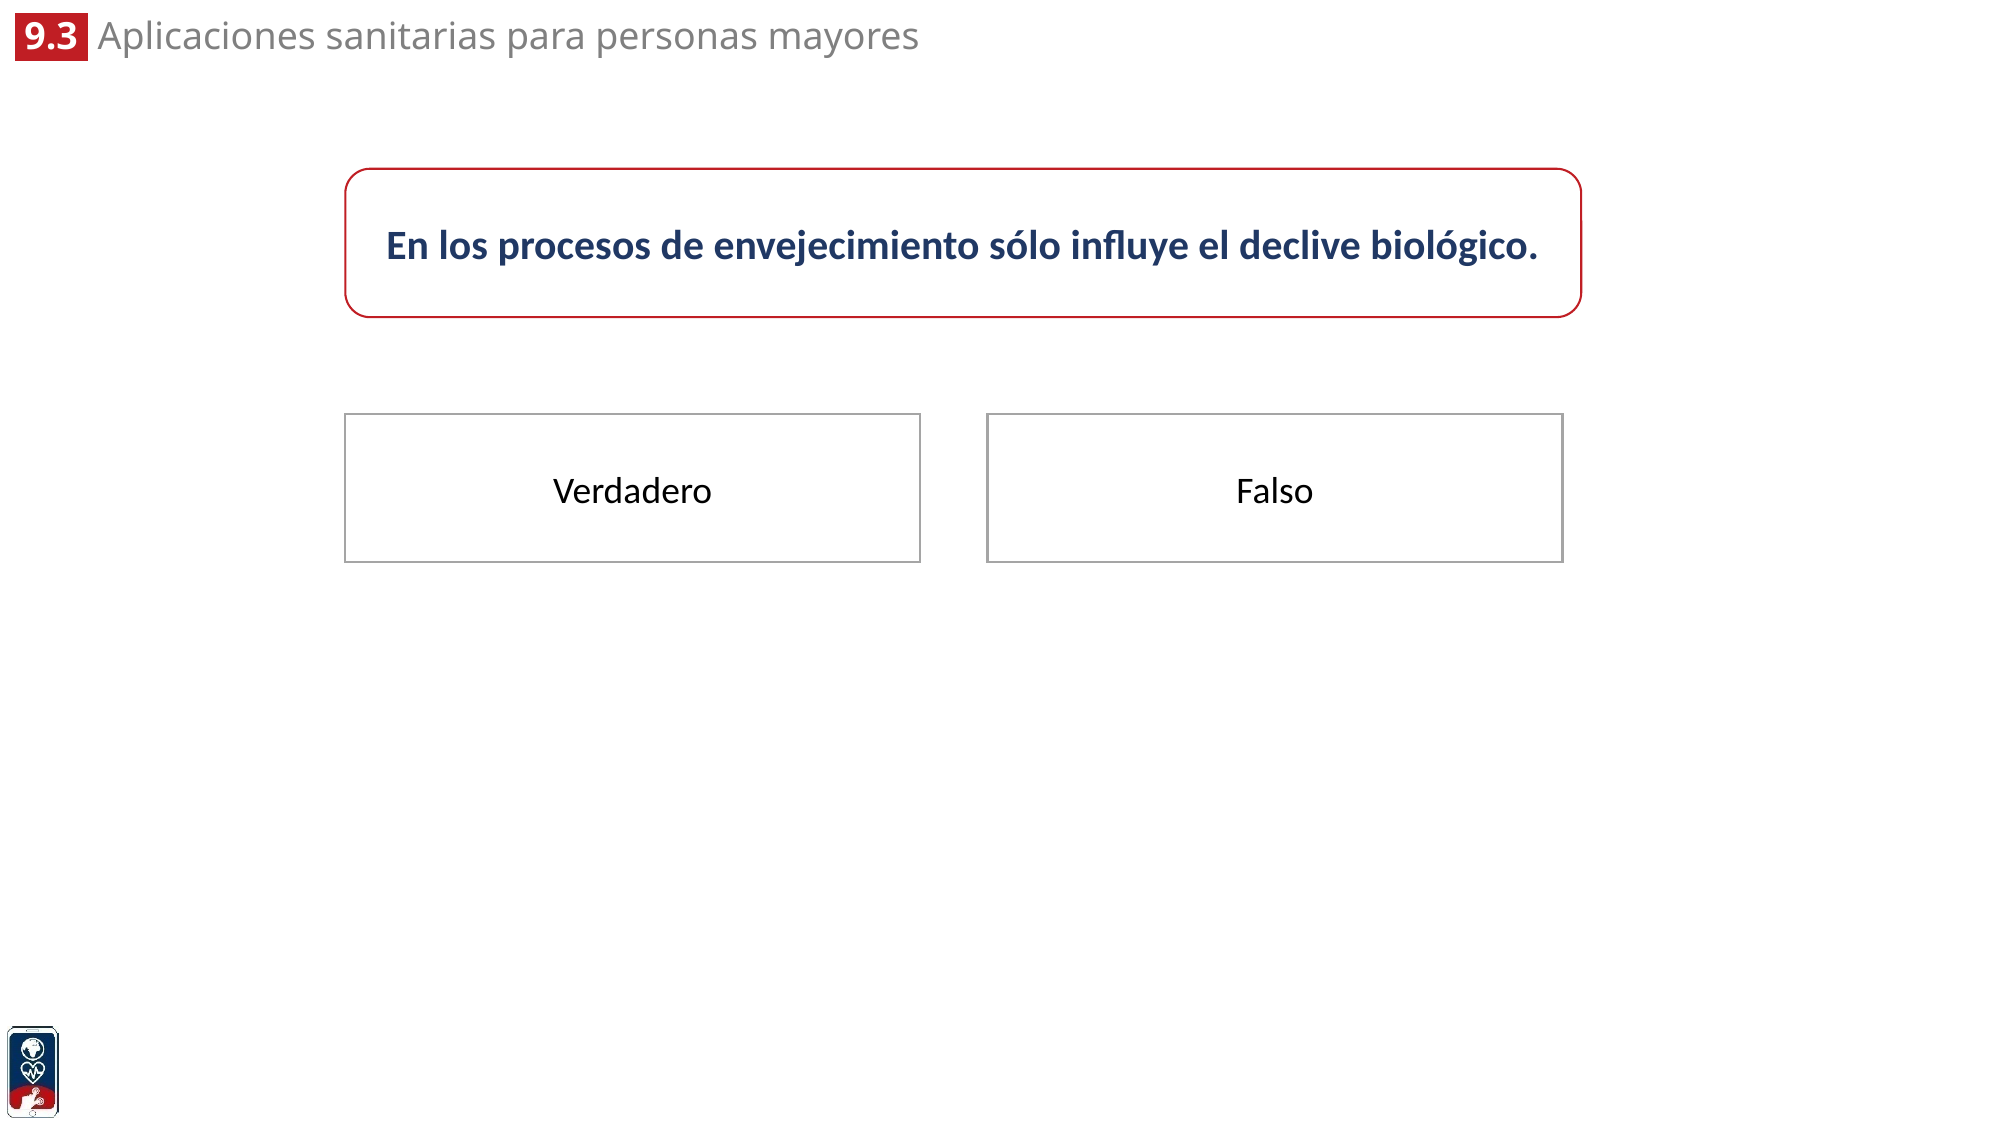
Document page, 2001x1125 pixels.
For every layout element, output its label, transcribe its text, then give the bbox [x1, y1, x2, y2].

text_box Falso [986, 413, 1564, 563]
text_box Verdadero [344, 413, 921, 563]
text_box En los procesos de envejecimiento sólo influye el declive biológico. [344, 167, 1583, 319]
picture [7, 1026, 59, 1118]
